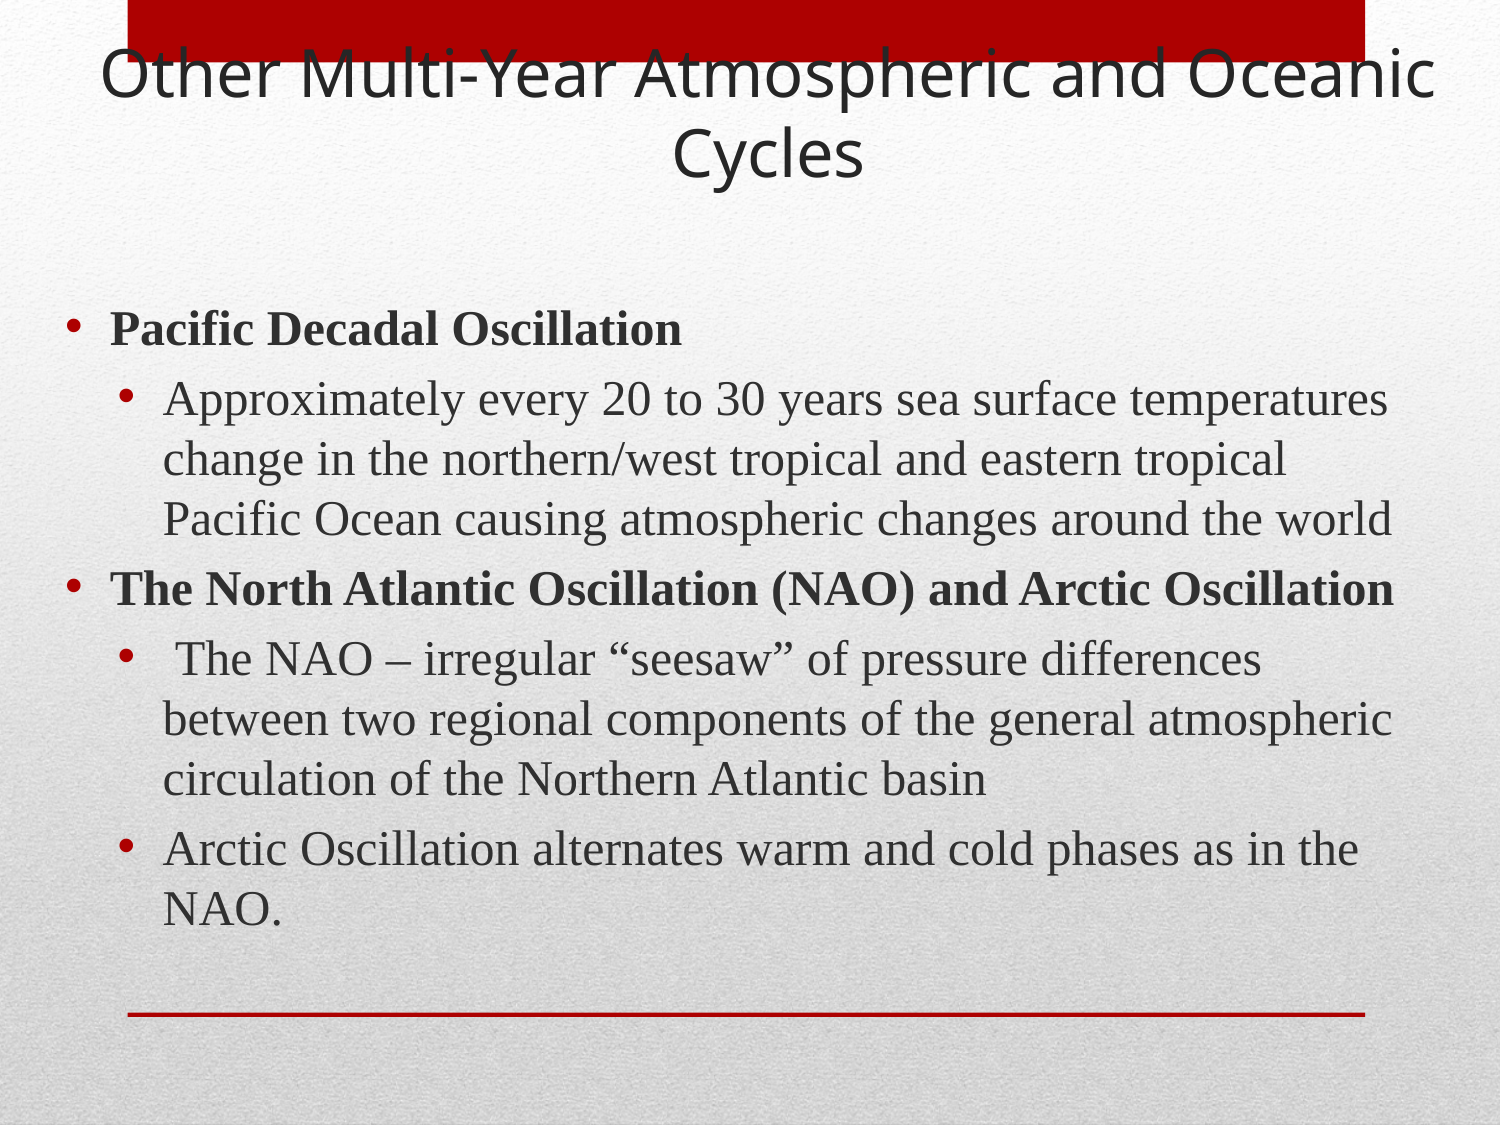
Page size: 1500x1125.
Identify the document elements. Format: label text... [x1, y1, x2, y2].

title Other Multi-Year Atmospheric and Oceanic Cycles [75, 11, 1463, 199]
list Pacific Decadal Oscillation Approximately every 20 to 30 years sea surface temperatures change in the northern/west tropical and eastern tropical Pacific Ocean causing atmospheric changes around the world The North Atlantic Oscillation (NAO) and Arctic Oscillation The NAO – irregular “seesaw” of pressure differences between two regional components of the general atmospheric circulation of the Northern Atlantic basin Arctic Oscillation alternates warm and cold phases as in the NAO. [50, 224, 1438, 1006]
